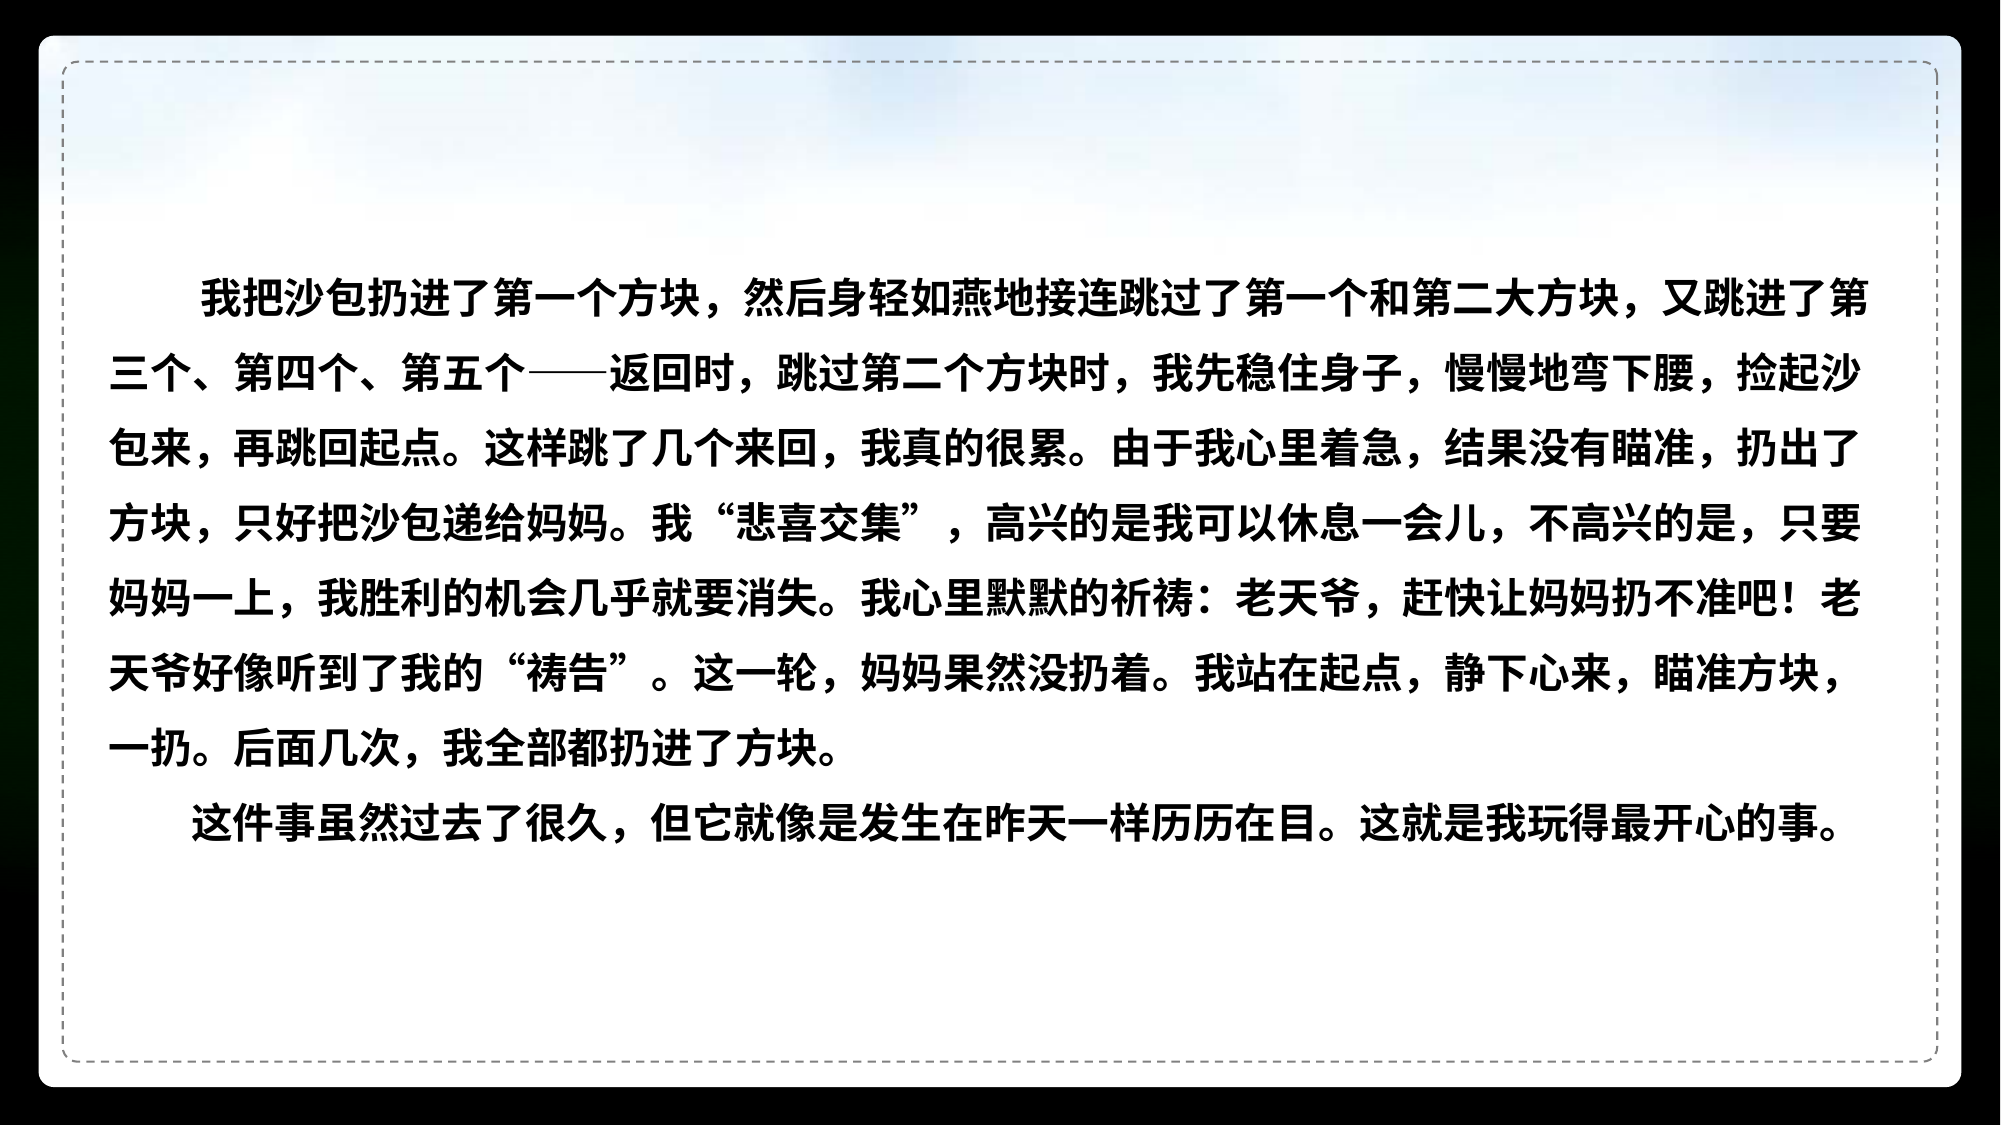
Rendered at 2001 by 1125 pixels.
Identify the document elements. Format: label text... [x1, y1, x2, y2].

picture [0, 0, 2001, 1125]
text_box 我把沙包扔进了第一个方块，然后身轻如燕地接连跳过了第一个和第二大方块，又跳进了第三个、第四个、第五个——返回时，跳过第二个方块时，我先稳住身子，慢慢地弯下腰，捡起沙包来，再跳回起点。这样跳了几个来回，我真的很累。由于我心里着急，结果没有瞄准，扔出了方块，只好把沙包递给妈妈。我“悲喜交集”，高兴的是我可以休息一会儿，不高兴的是，只要妈妈一上，我胜利的机会几乎就要消失。我心里默默的祈祷：老天爷，赶快让妈妈扔不准吧！老天爷好像听到了我的“祷告”。这一轮，妈妈果然没扔着。我站在起点，静下心来，瞄准方块，一扔。后面几次，我全部都扔进了方块。 这件事虽然过去了很久，但它就像是发生在昨天一样历历在目。这就是我玩得最开心的事。 [93, 189, 1901, 854]
